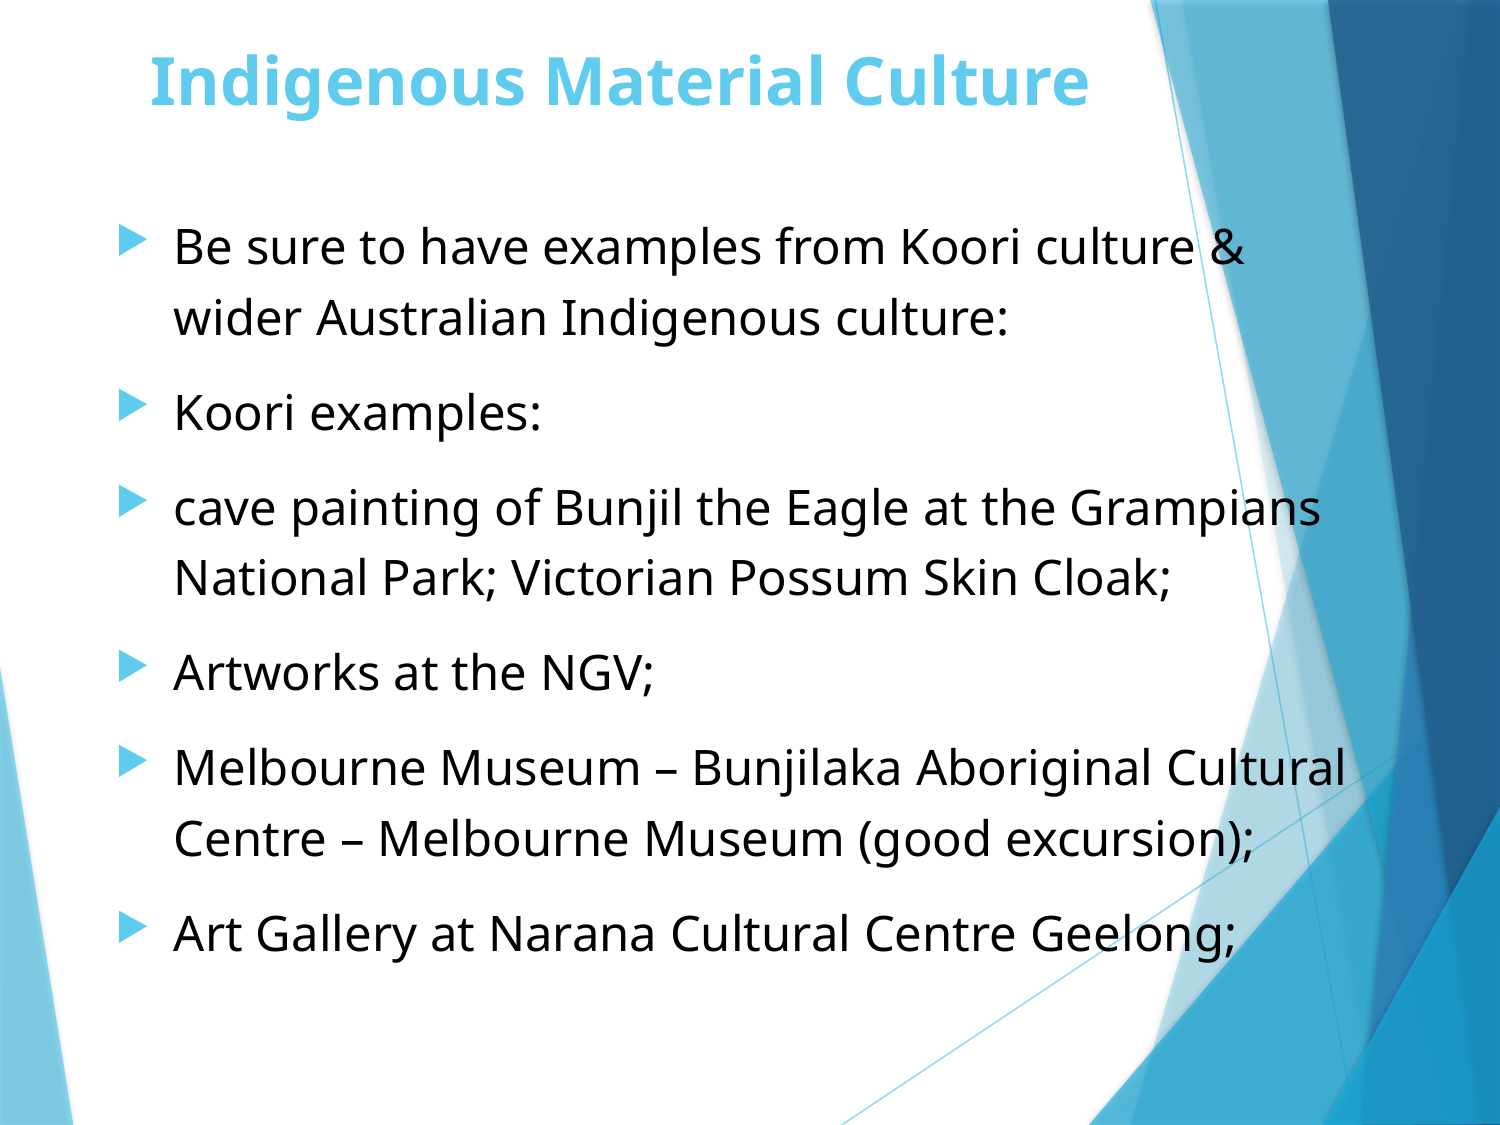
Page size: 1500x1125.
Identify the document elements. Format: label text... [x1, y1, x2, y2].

list Be sure to have examples from Koori culture & wider Australian Indigenous culture: Koori examples: cave painting of Bunjil the Eagle at the Grampians National Park; Victorian Possum Skin Cloak; Artworks at the NGV; Melbourne Museum – Bunjilaka Aboriginal Cultural Centre – Melbourne Museum (good excursion); Art Gallery at Narana Cultural Centre Geelong; [100, 196, 1388, 1035]
title Indigenous Material Culture [135, 30, 1289, 196]
